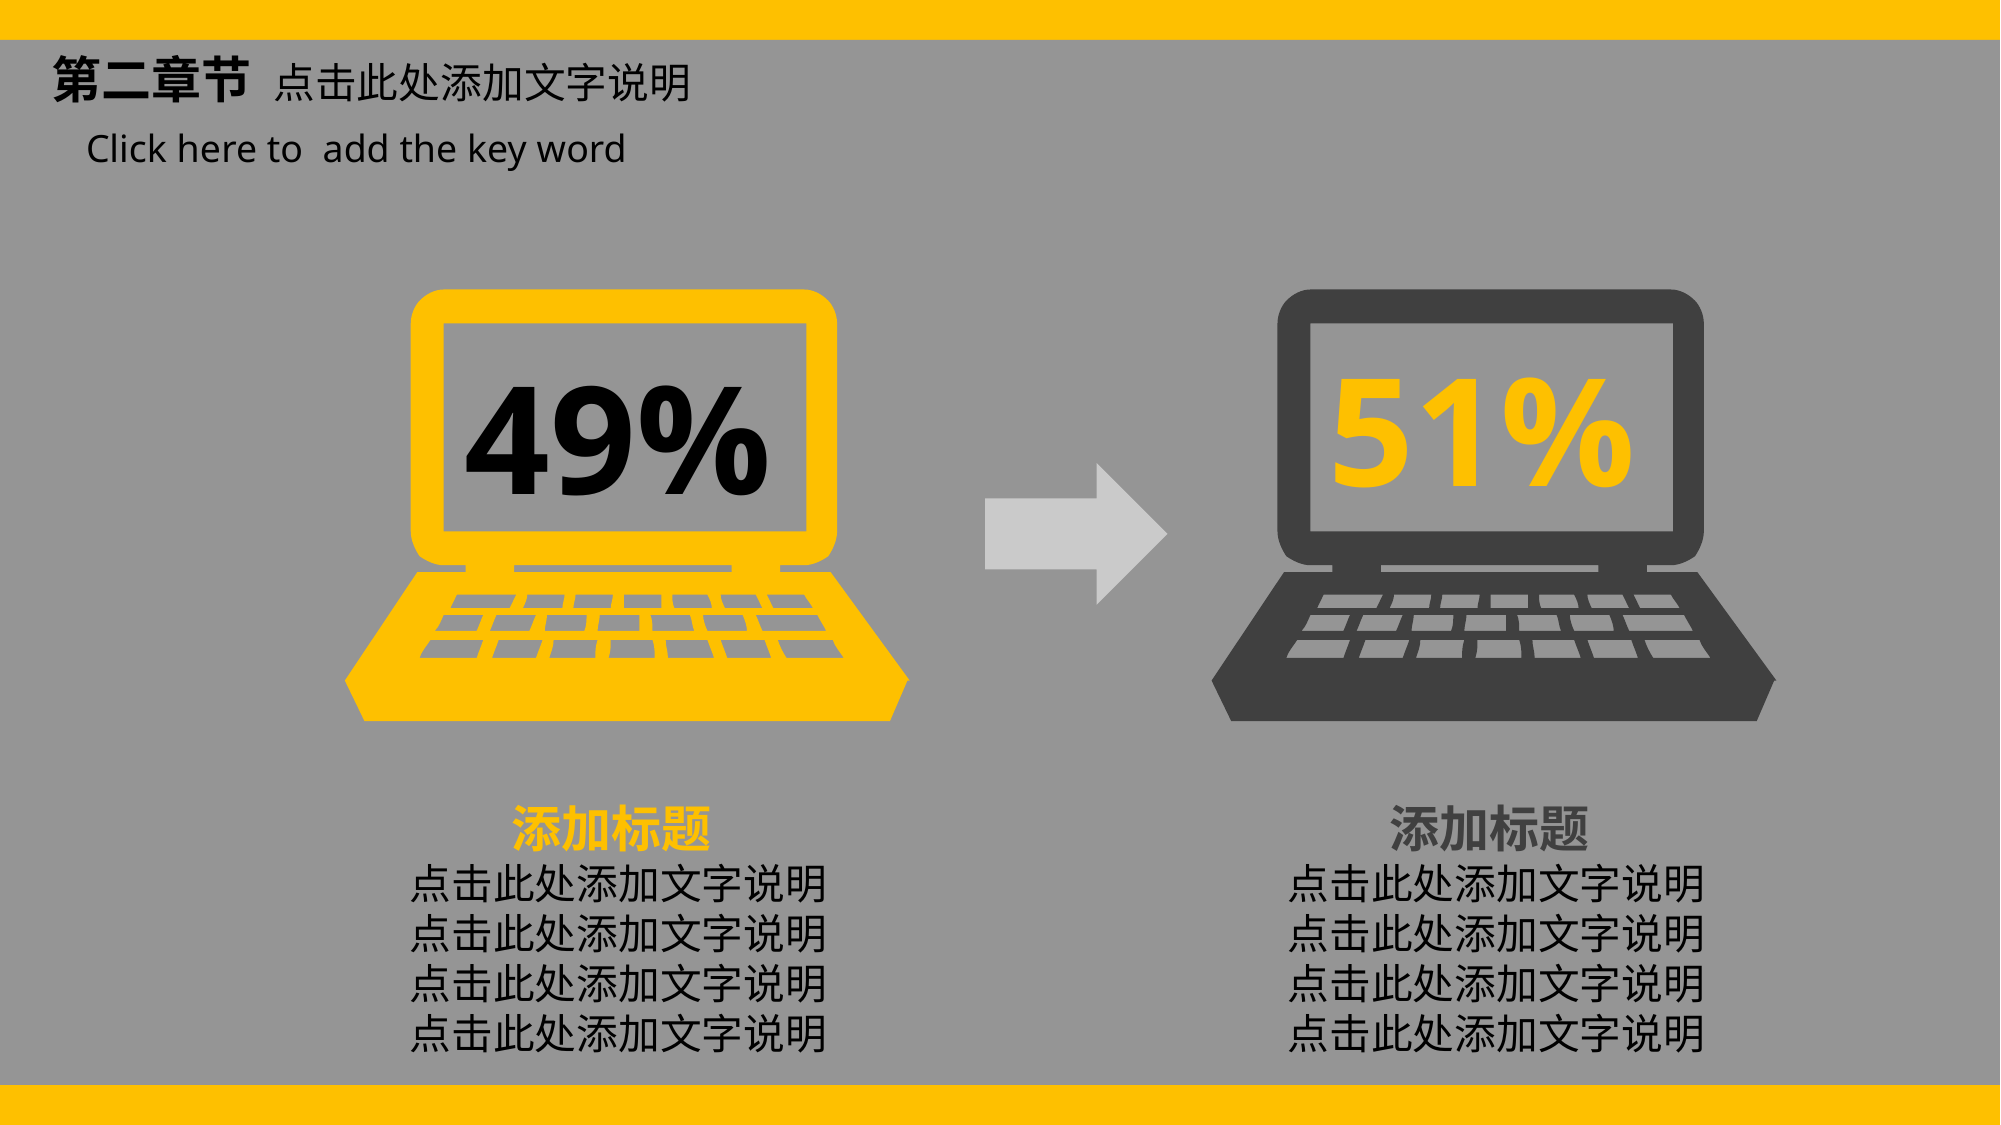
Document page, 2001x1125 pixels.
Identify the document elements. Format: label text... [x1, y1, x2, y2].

text_box 51% [1314, 329, 1669, 525]
text_box [1211, 289, 1777, 722]
text_box 49% [449, 337, 805, 532]
text_box [344, 289, 910, 722]
text_box 添加标题 点击此处添加文字说明 点击此处添加文字说明 点击此处添加文字说明 点击此处添加文字说明 [394, 790, 860, 1066]
text_box Click here to add the key word [71, 116, 679, 178]
text_box 添加标题 点击此处添加文字说明 点击此处添加文字说明 点击此处添加文字说明 点击此处添加文字说明 [1272, 790, 1738, 1066]
text_box [984, 460, 1169, 608]
text_box 第二章节 点击此处添加文字说明 [36, 40, 714, 116]
